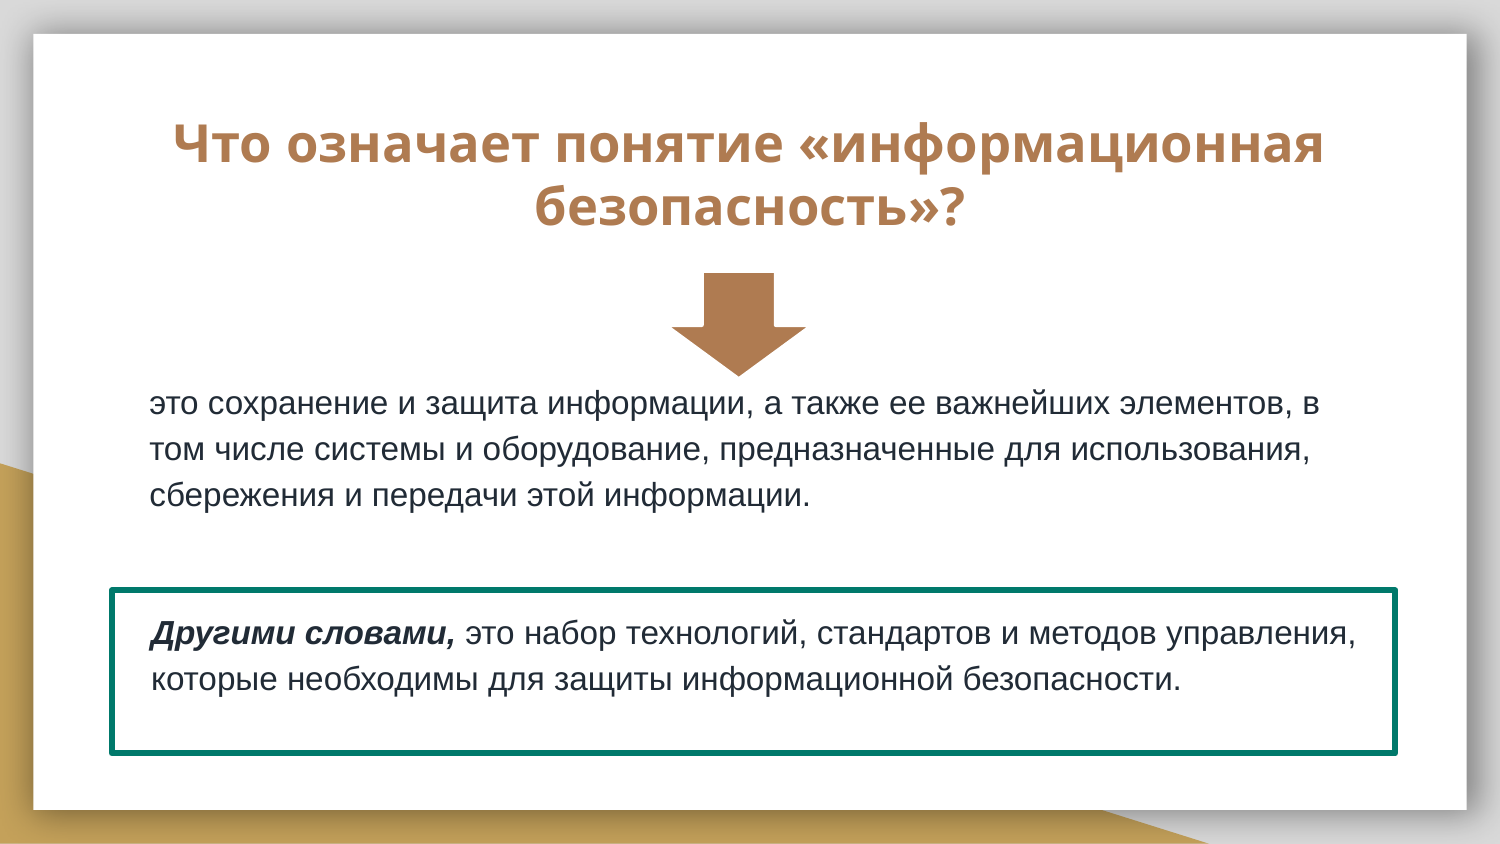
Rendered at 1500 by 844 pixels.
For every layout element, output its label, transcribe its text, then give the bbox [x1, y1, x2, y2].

list это сохранение и защита информации, а также ее важнейших элементов, в том числе системы и оборудование, предназначенные для использования, сбережения и передачи этой информации. [134, 360, 1396, 501]
title Что означает понятие «информационная безопасность»? [134, 95, 1366, 252]
text_box [662, 268, 815, 382]
text_box Другими словами, это набор технологий, стандартов и методов управления, которые необходимы для защиты информационной безопасности. [111, 590, 1396, 754]
